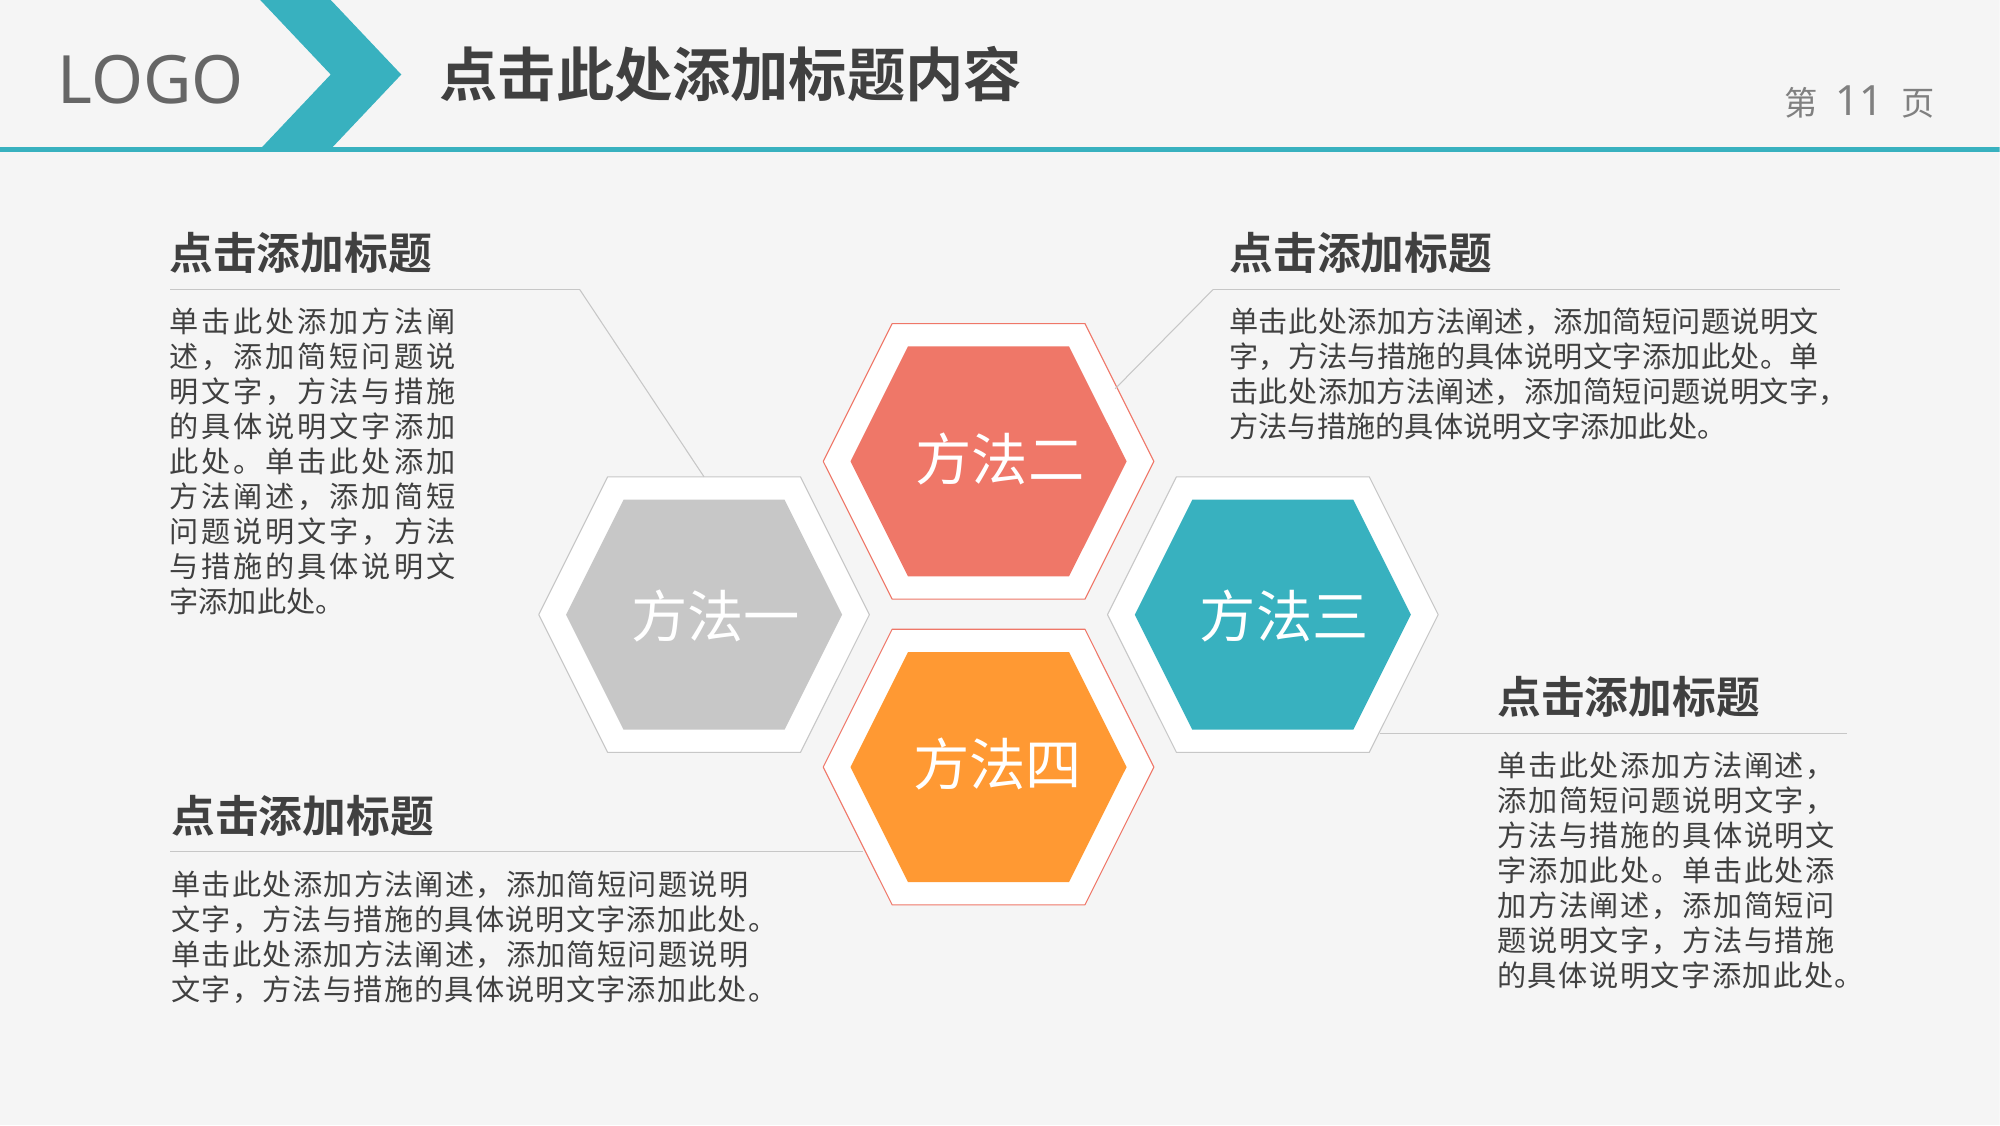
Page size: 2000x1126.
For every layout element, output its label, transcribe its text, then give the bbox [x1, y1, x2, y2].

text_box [822, 628, 1155, 906]
text_box 点击添加标题 [149, 215, 523, 288]
text_box 单击此处添加方法阐述，添加简短问题说明文字，方法与措施的具体说明文字添加此处。单击此处添加方法阐述，添加简短问题说明文字，方法与措施的具体说明文字添加此处。 [149, 293, 476, 629]
text_box 单击此处添加方法阐述，添加简短问题说明文字，方法与措施的具体说明文字添加此处。单击此处添加方法阐述，添加简短问题说明文字，方法与措施的具体说明文字添加此处。 [1477, 737, 1856, 1003]
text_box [1114, 289, 1840, 389]
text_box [538, 476, 870, 753]
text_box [822, 323, 1155, 600]
text_box 单击此处添加方法阐述，添加简短问题说明文字，方法与措施的具体说明文字添加此处。单击此处添加方法阐述，添加简短问题说明文字，方法与措施的具体说明文字添加此处。 [151, 856, 769, 1017]
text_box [1107, 476, 1439, 753]
text_box 单击此处添加方法阐述，添加简短问题说明文字，方法与措施的具体说明文字添加此处。单击此处添加方法阐述，添加简短问题说明文字，方法与措施的具体说明文字添加此处。 [1209, 395, 1840, 454]
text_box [169, 289, 705, 478]
text_box 点击添加标题 [1477, 659, 1851, 732]
text_box 点击添加标题 [151, 778, 525, 851]
text_box 点击添加标题 [1209, 215, 1584, 287]
